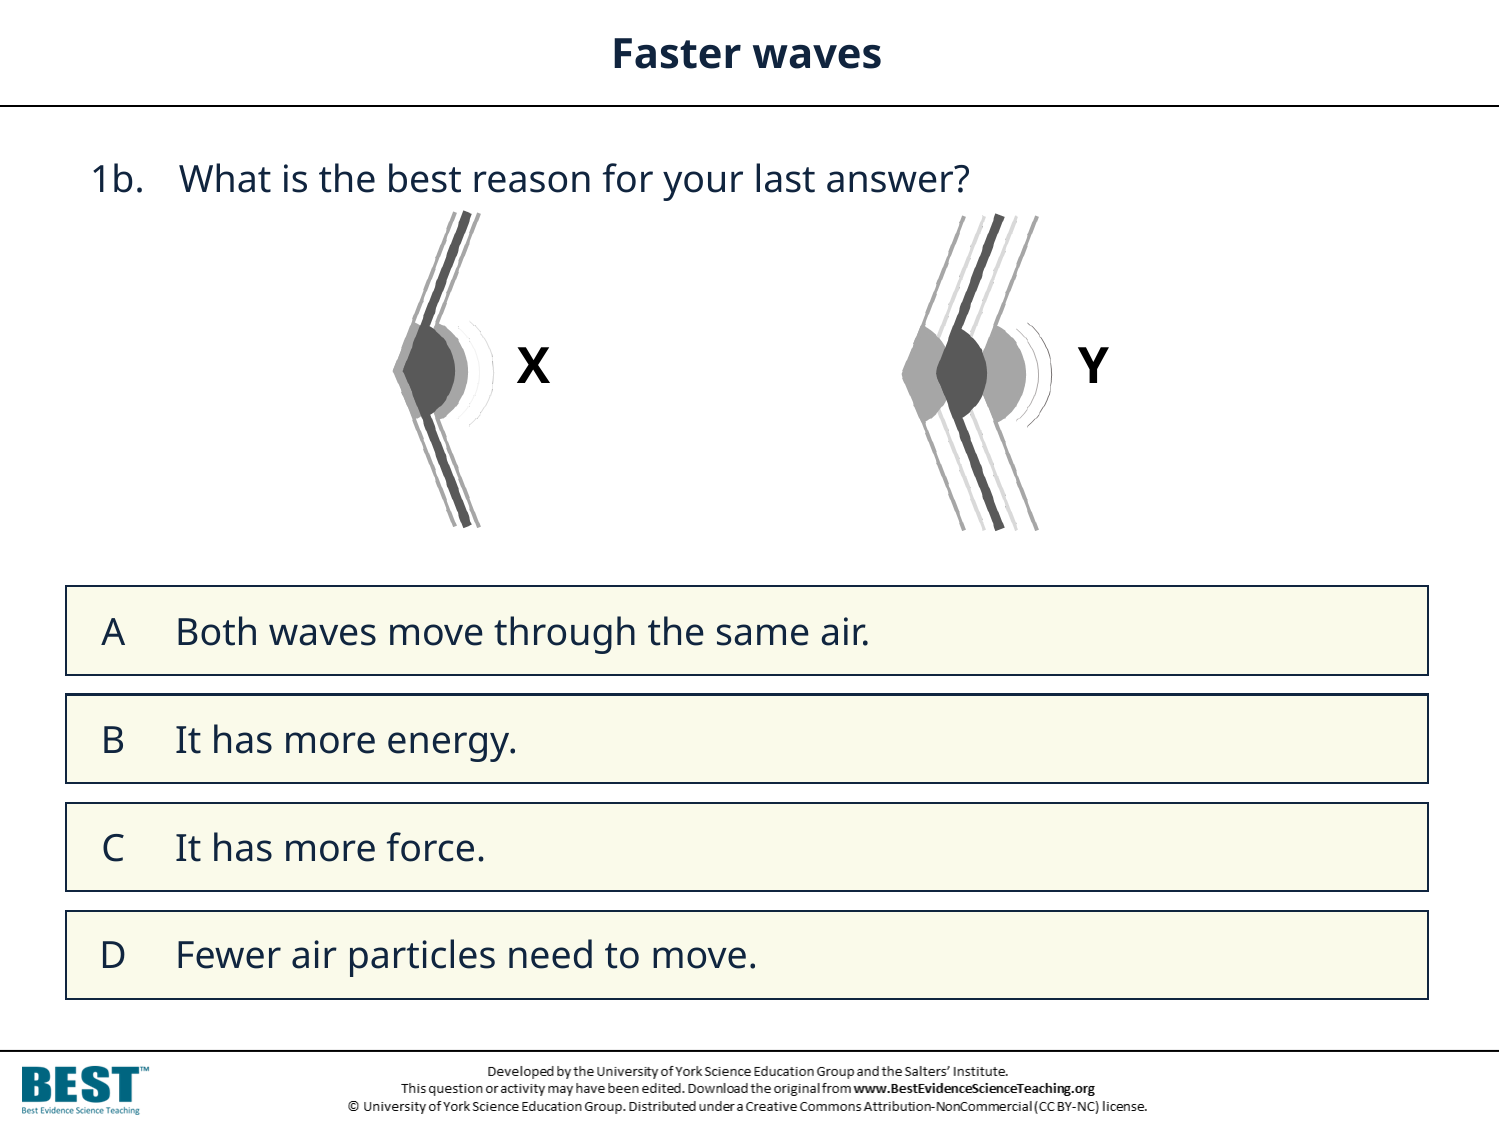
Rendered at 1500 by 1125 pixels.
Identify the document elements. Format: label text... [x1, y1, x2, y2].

text_box Faster waves [23, 4, 1471, 99]
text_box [253, 210, 1176, 548]
picture [0, 105, 1500, 1125]
